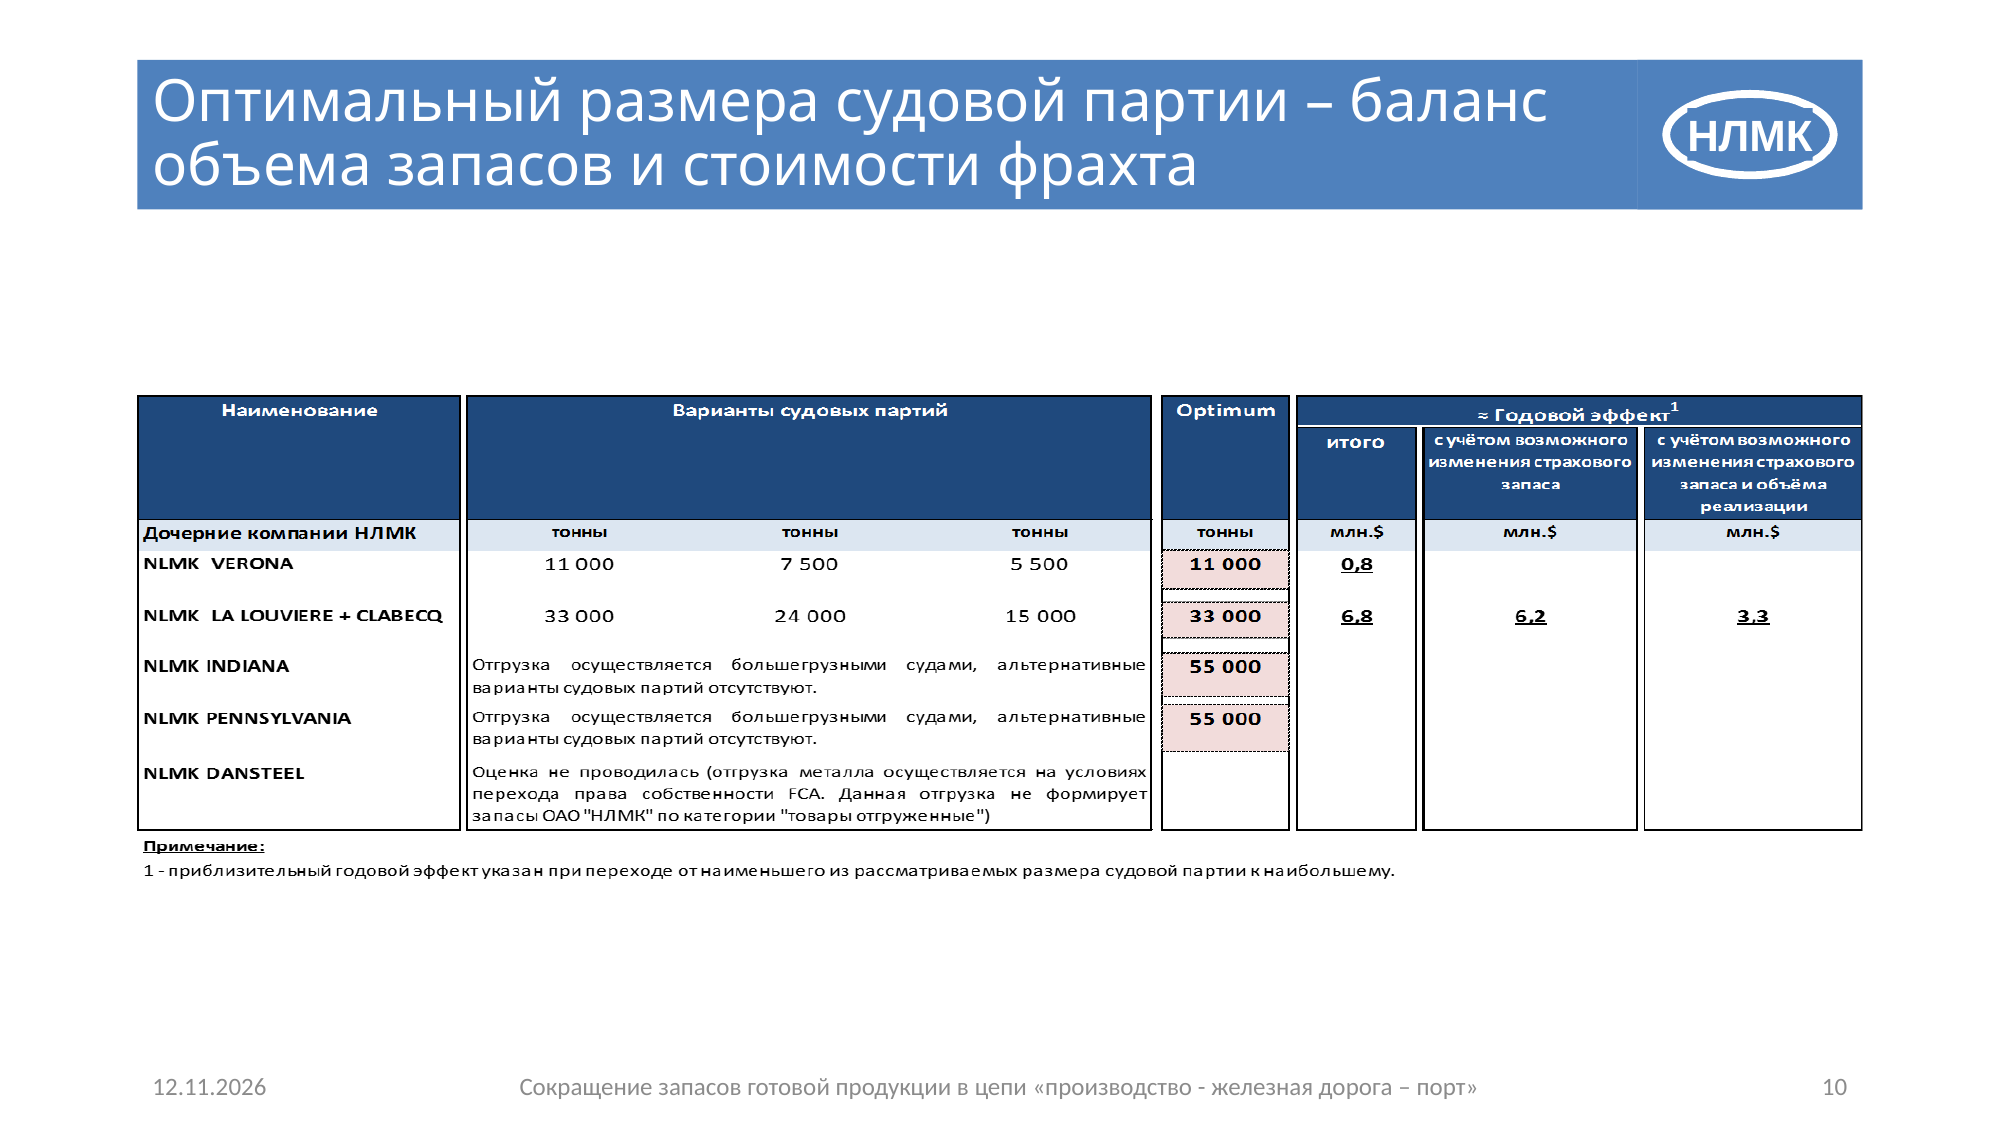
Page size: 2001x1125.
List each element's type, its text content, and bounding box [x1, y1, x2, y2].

footer Сокращение запасов готовой продукции в цепи «производство - железная дорога – порт» [458, 1068, 1412, 1103]
slide_number 10 [1412, 1068, 1863, 1103]
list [137, 395, 1863, 882]
title Оптимальный размера судовой партии – баланс объема запасов и стоимости фрахта [137, 59, 1638, 210]
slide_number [137, 1068, 458, 1103]
